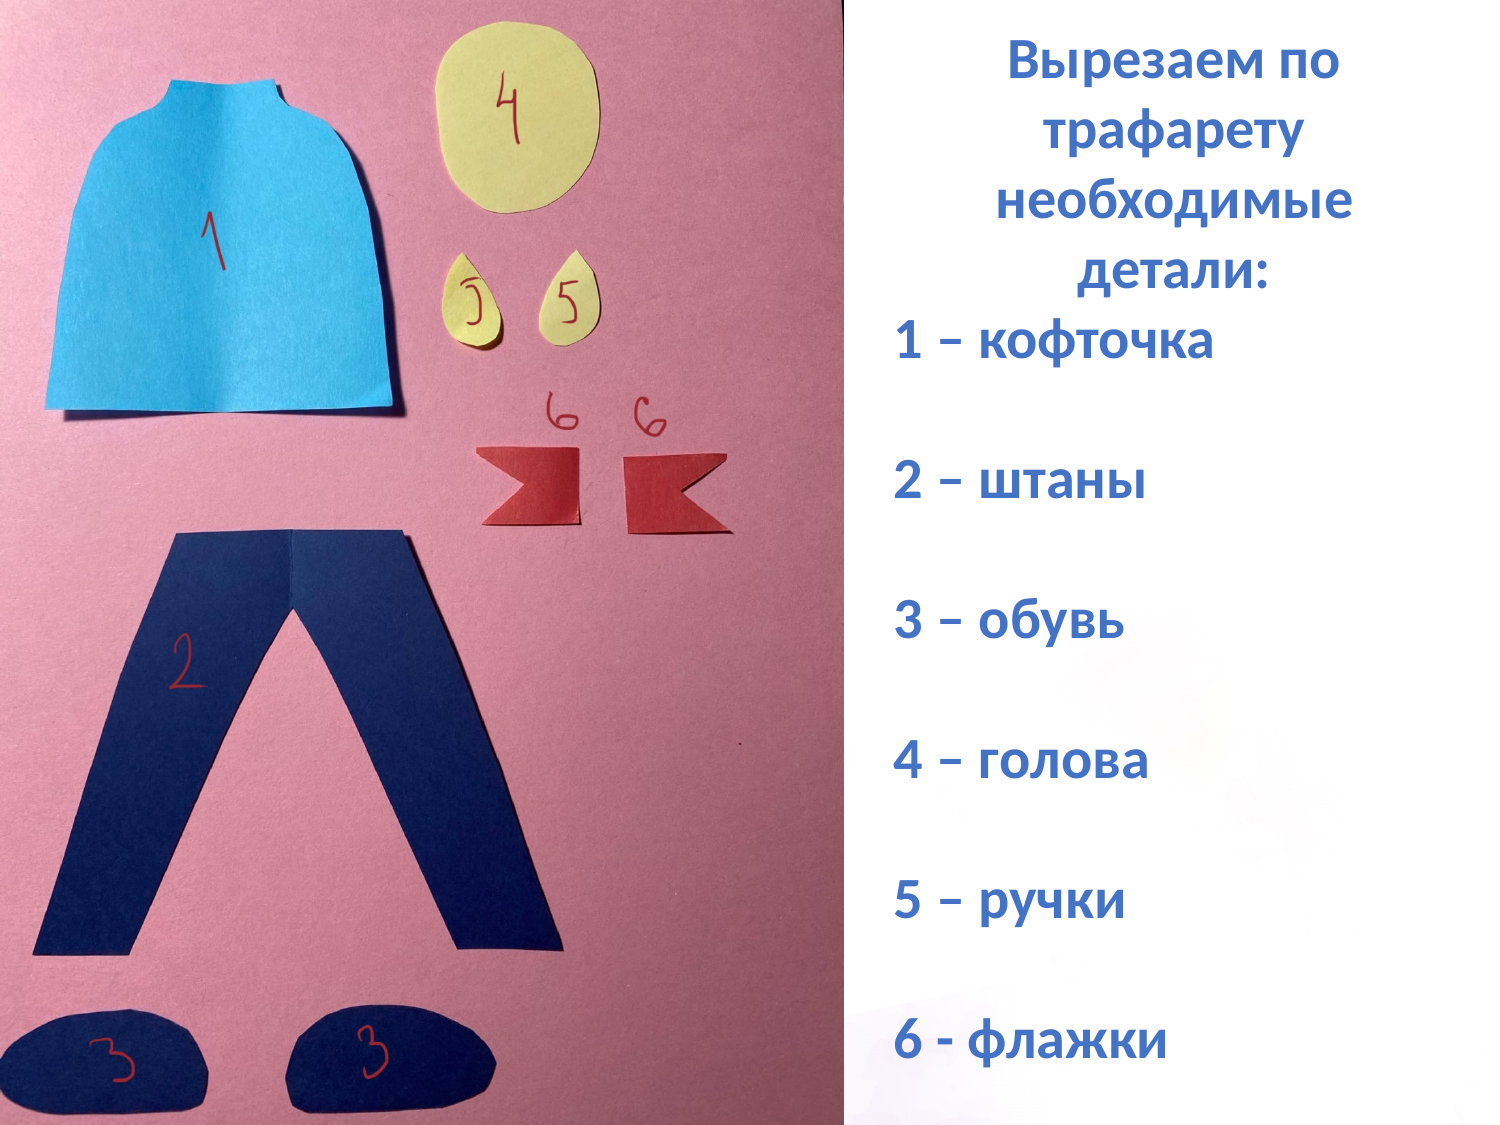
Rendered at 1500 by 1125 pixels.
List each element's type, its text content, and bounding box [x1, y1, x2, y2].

text_box Вырезаем по трафарету необходимые детали: 1 – кофточка 2 – штаны 3 – обувь 4 – голова 5 – ручки 6 - флажки [878, 12, 1470, 1078]
picture [0, 0, 1500, 1125]
